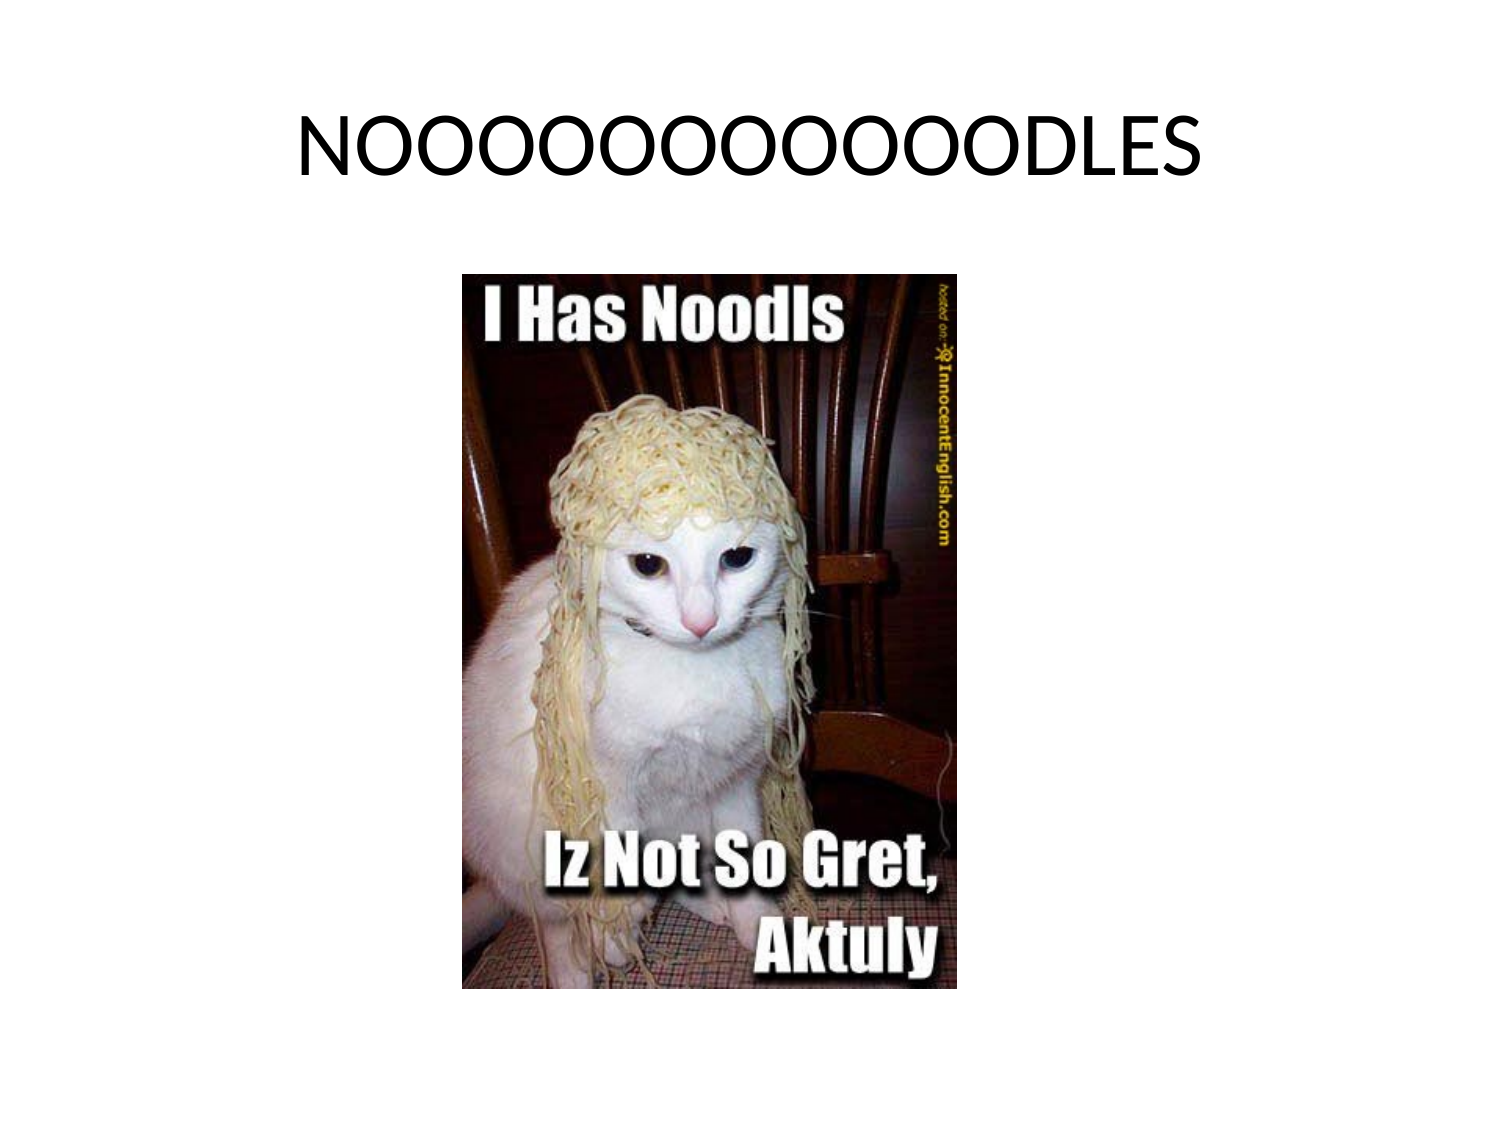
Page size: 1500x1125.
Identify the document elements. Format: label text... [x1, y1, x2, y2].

picture [462, 274, 957, 990]
title NOOOOOOOOOOODLES [75, 45, 1425, 233]
